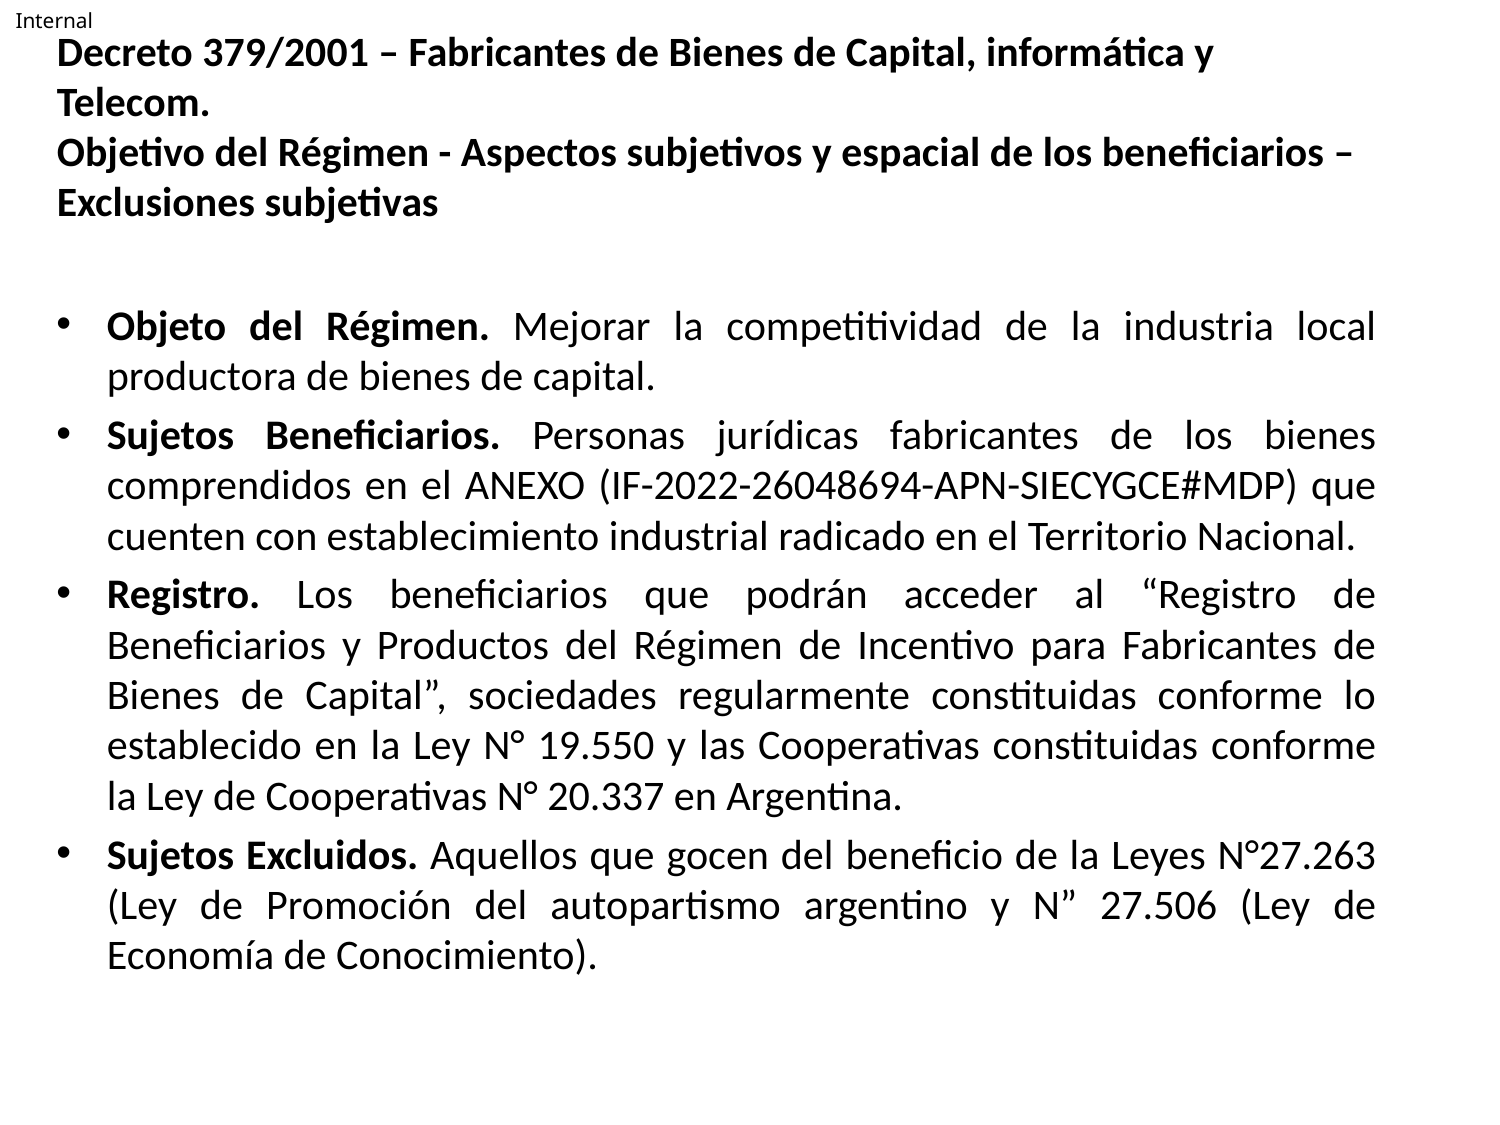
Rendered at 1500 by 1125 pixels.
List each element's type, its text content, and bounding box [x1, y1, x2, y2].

title Decreto 379/2001 – Fabricantes de Bienes de Capital, informática y Telecom. Objetivo del Régimen - Aspectos subjetivos y espacial de los beneficiarios – Exclusiones subjetivas [41, 30, 1392, 219]
list Objeto del Régimen. Mejorar la competitividad de la industria local productora de bienes de capital. Sujetos Beneficiarios. Personas jurídicas fabricantes de los bienes comprendidos en el ANEXO (IF-2022-26048694-APN-SIECYGCE#MDP) que cuenten con establecimiento industrial radicado en el Territorio Nacional. Registro. Los beneficiarios que podrán acceder al “Registro de Beneficiarios y Productos del Régimen de Incentivo para Fabricantes de Bienes de Capital”, sociedades regularmente constituidas conforme lo establecido en la Ley N° 19.550 y las Cooperativas constituidas conforme la Ley de Cooperativas N° 20.337 en Argentina. Sujetos Excluidos. Aquellos que gocen del beneficio de la Leyes N°27.263 (Ley de Promoción del autopartismo argentino y N” 27.506 (Ley de Economía de Conocimiento). [41, 290, 1392, 1034]
